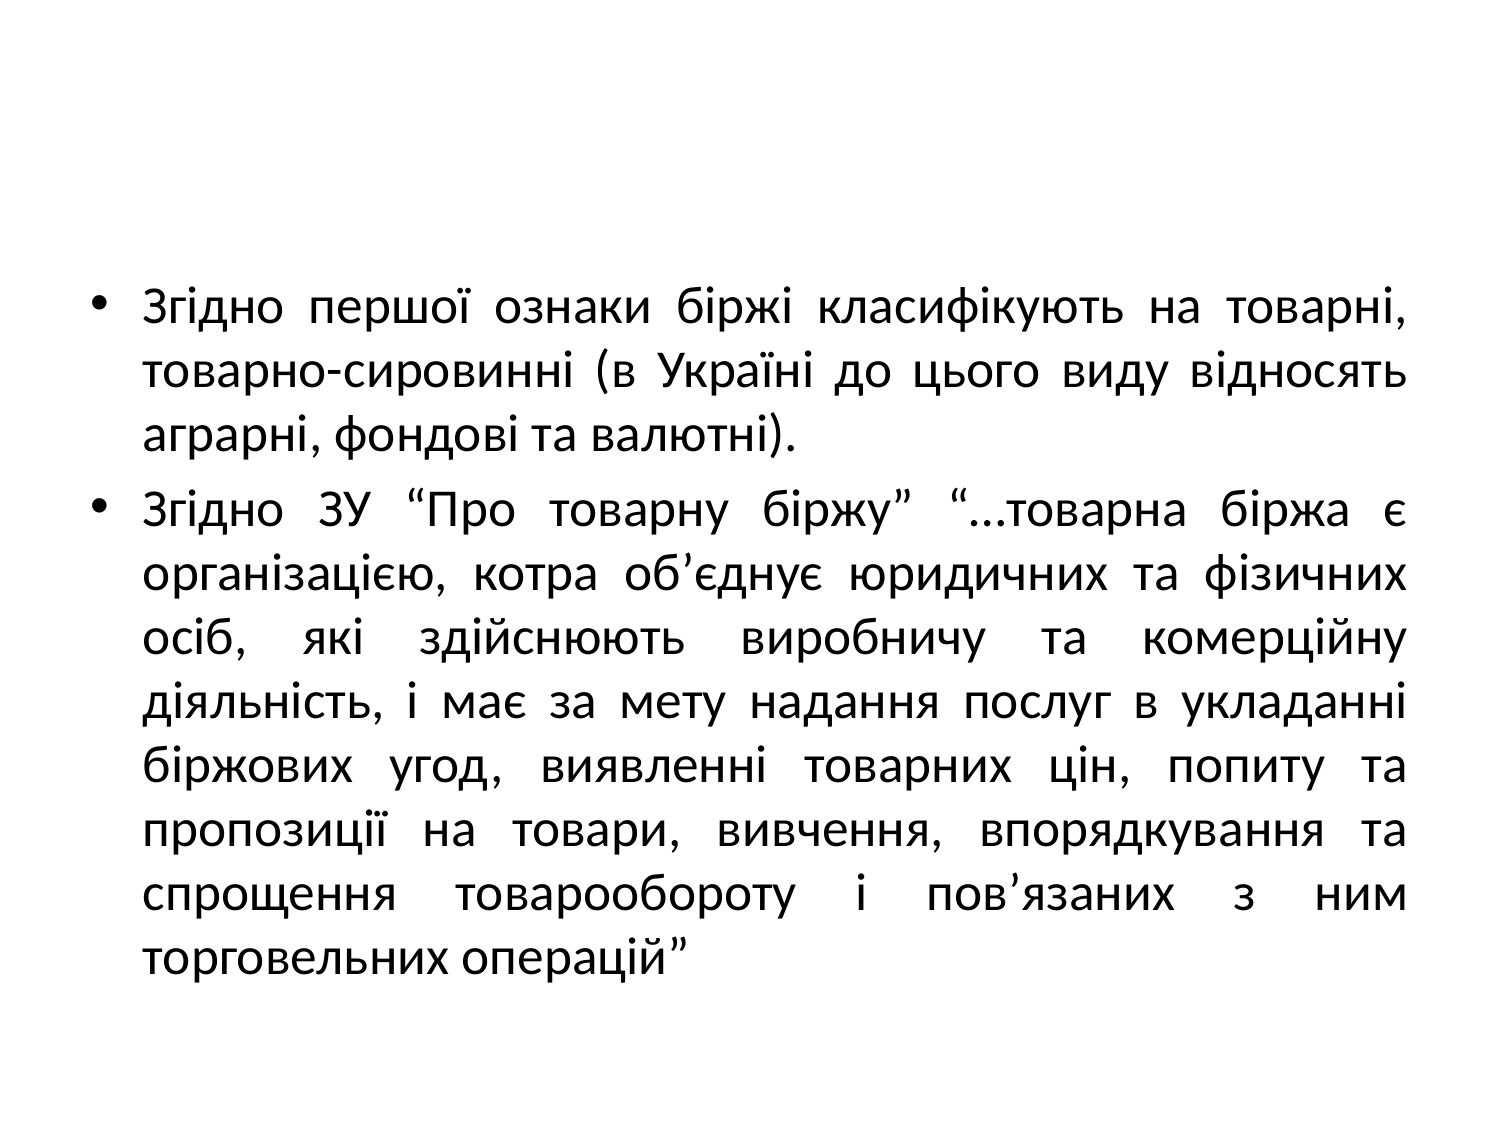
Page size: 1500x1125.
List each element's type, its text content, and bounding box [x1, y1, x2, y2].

list Згідно першої ознаки біржі класифікують на товарні, товарно-сировинні (в Україні до цього виду відносять аграрні, фондові та валютні). Згідно ЗУ “Про товарну біржу” “…товарна біржа є організацією, котра об’єднує юридичних та фізичних осіб, які здійснюють виробничу та комерційну діяльність, і має за мету надання послуг в укладанні біржових угод, виявленні товарних цін, попиту та пропозиції на товари, вивчення, впорядкування та спрощення товарообороту і пов’язаних з ним торговельних операцій” [75, 262, 1425, 1005]
